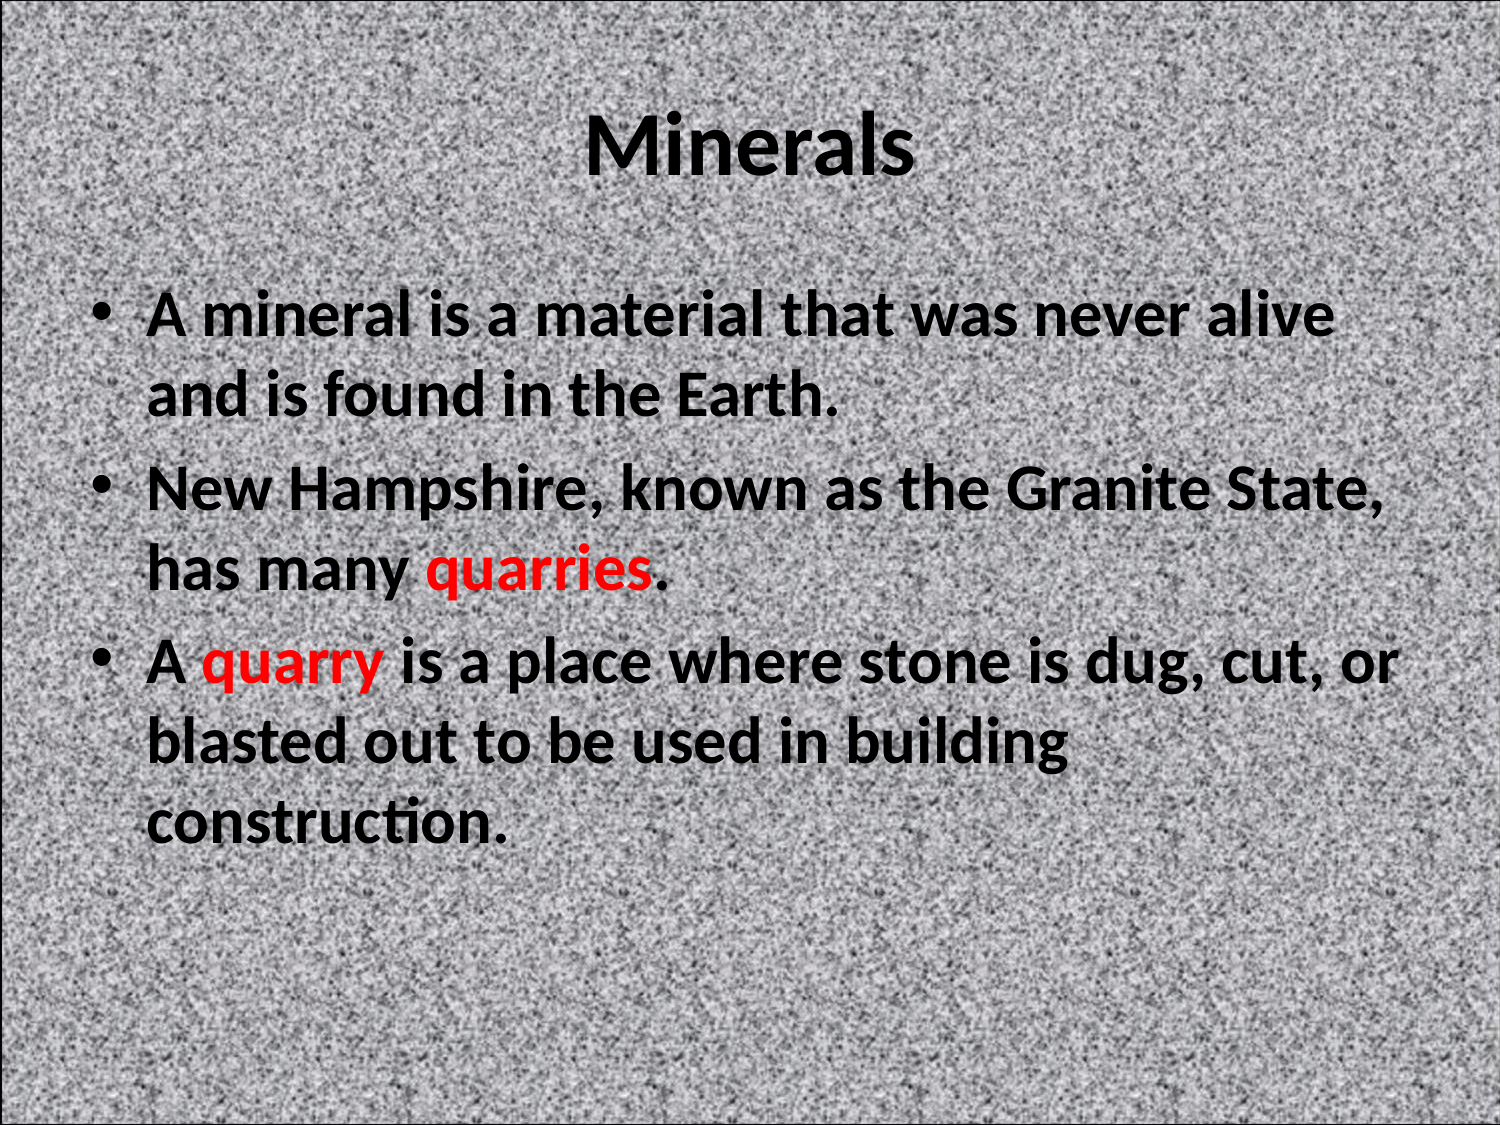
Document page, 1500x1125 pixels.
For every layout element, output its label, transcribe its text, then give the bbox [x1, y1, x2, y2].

list A mineral is a material that was never alive and is found in the Earth. New Hampshire, known as the Granite State, has many quarries. A quarry is a place where stone is dug, cut, or blasted out to be used in building construction. [74, 262, 1426, 1006]
title Minerals [74, 44, 1426, 233]
picture [0, 0, 1500, 1125]
